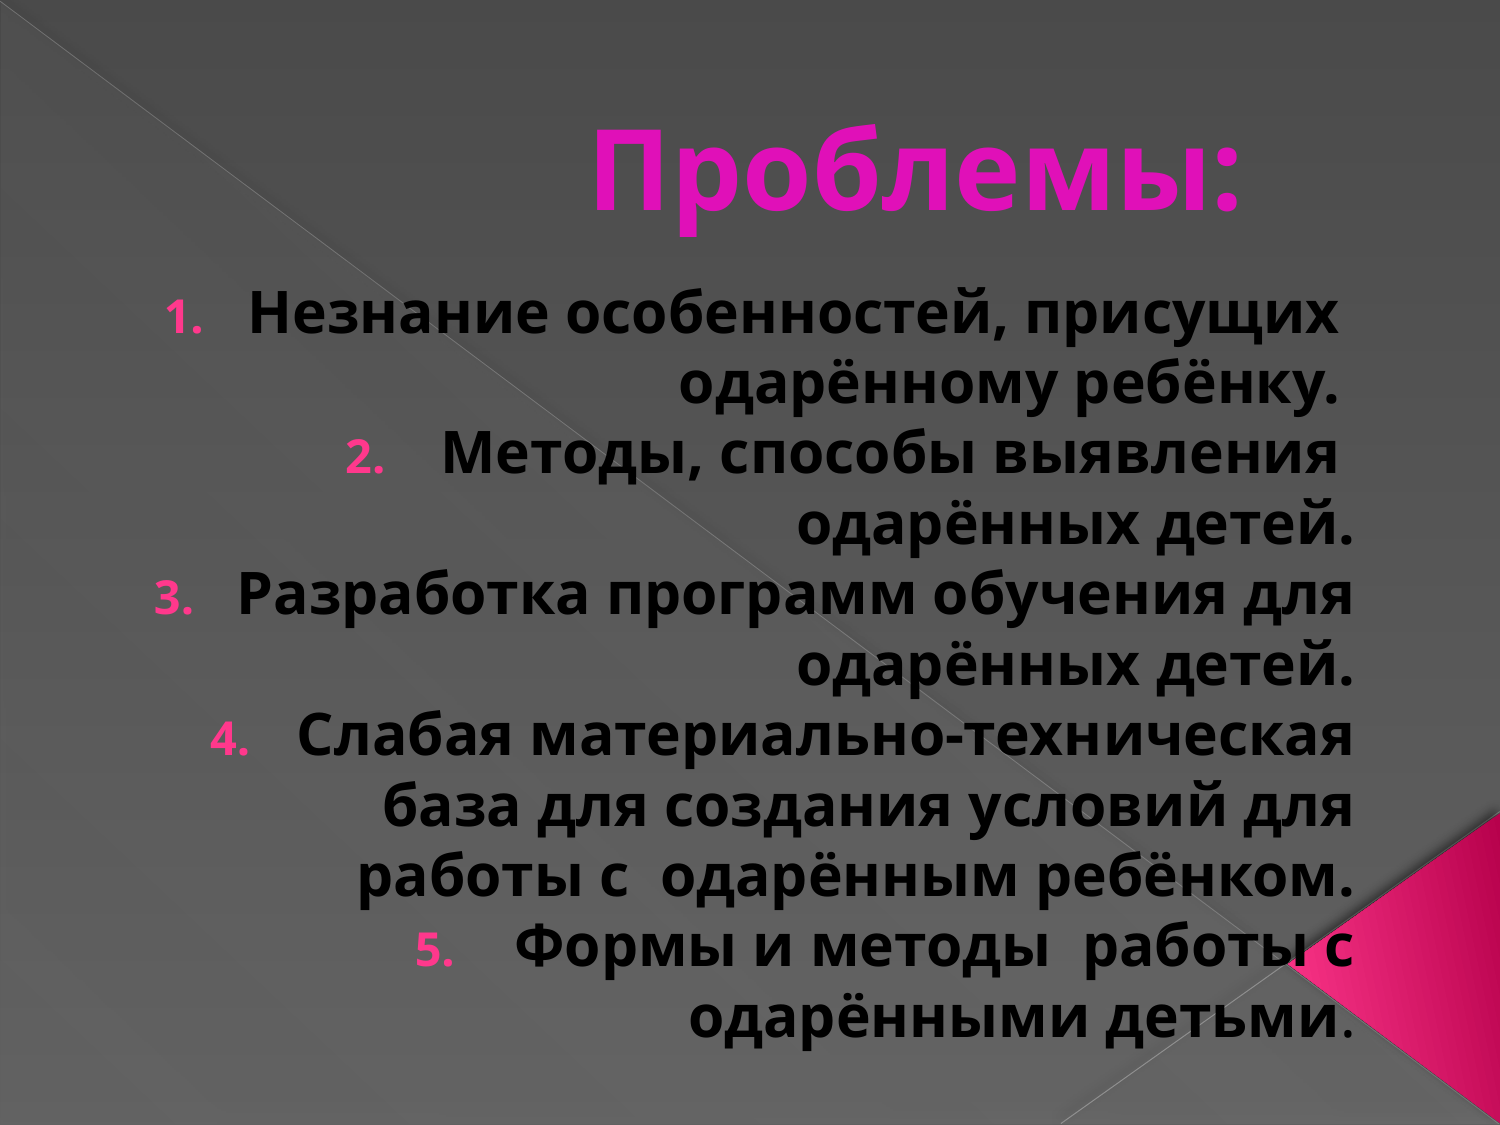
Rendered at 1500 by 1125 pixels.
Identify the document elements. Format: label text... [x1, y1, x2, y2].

title Проблемы: [490, 52, 1263, 241]
subtitle Незнание особенностей, присущих одарённому ребёнку. Методы, способы выявления одарённых детей. Разработка программ обучения для одарённых детей. Слабая материально-техническая база для создания условий для работы с одарённым ребёнком. Формы и методы работы с одарёнными детьми. [112, 267, 1376, 1063]
